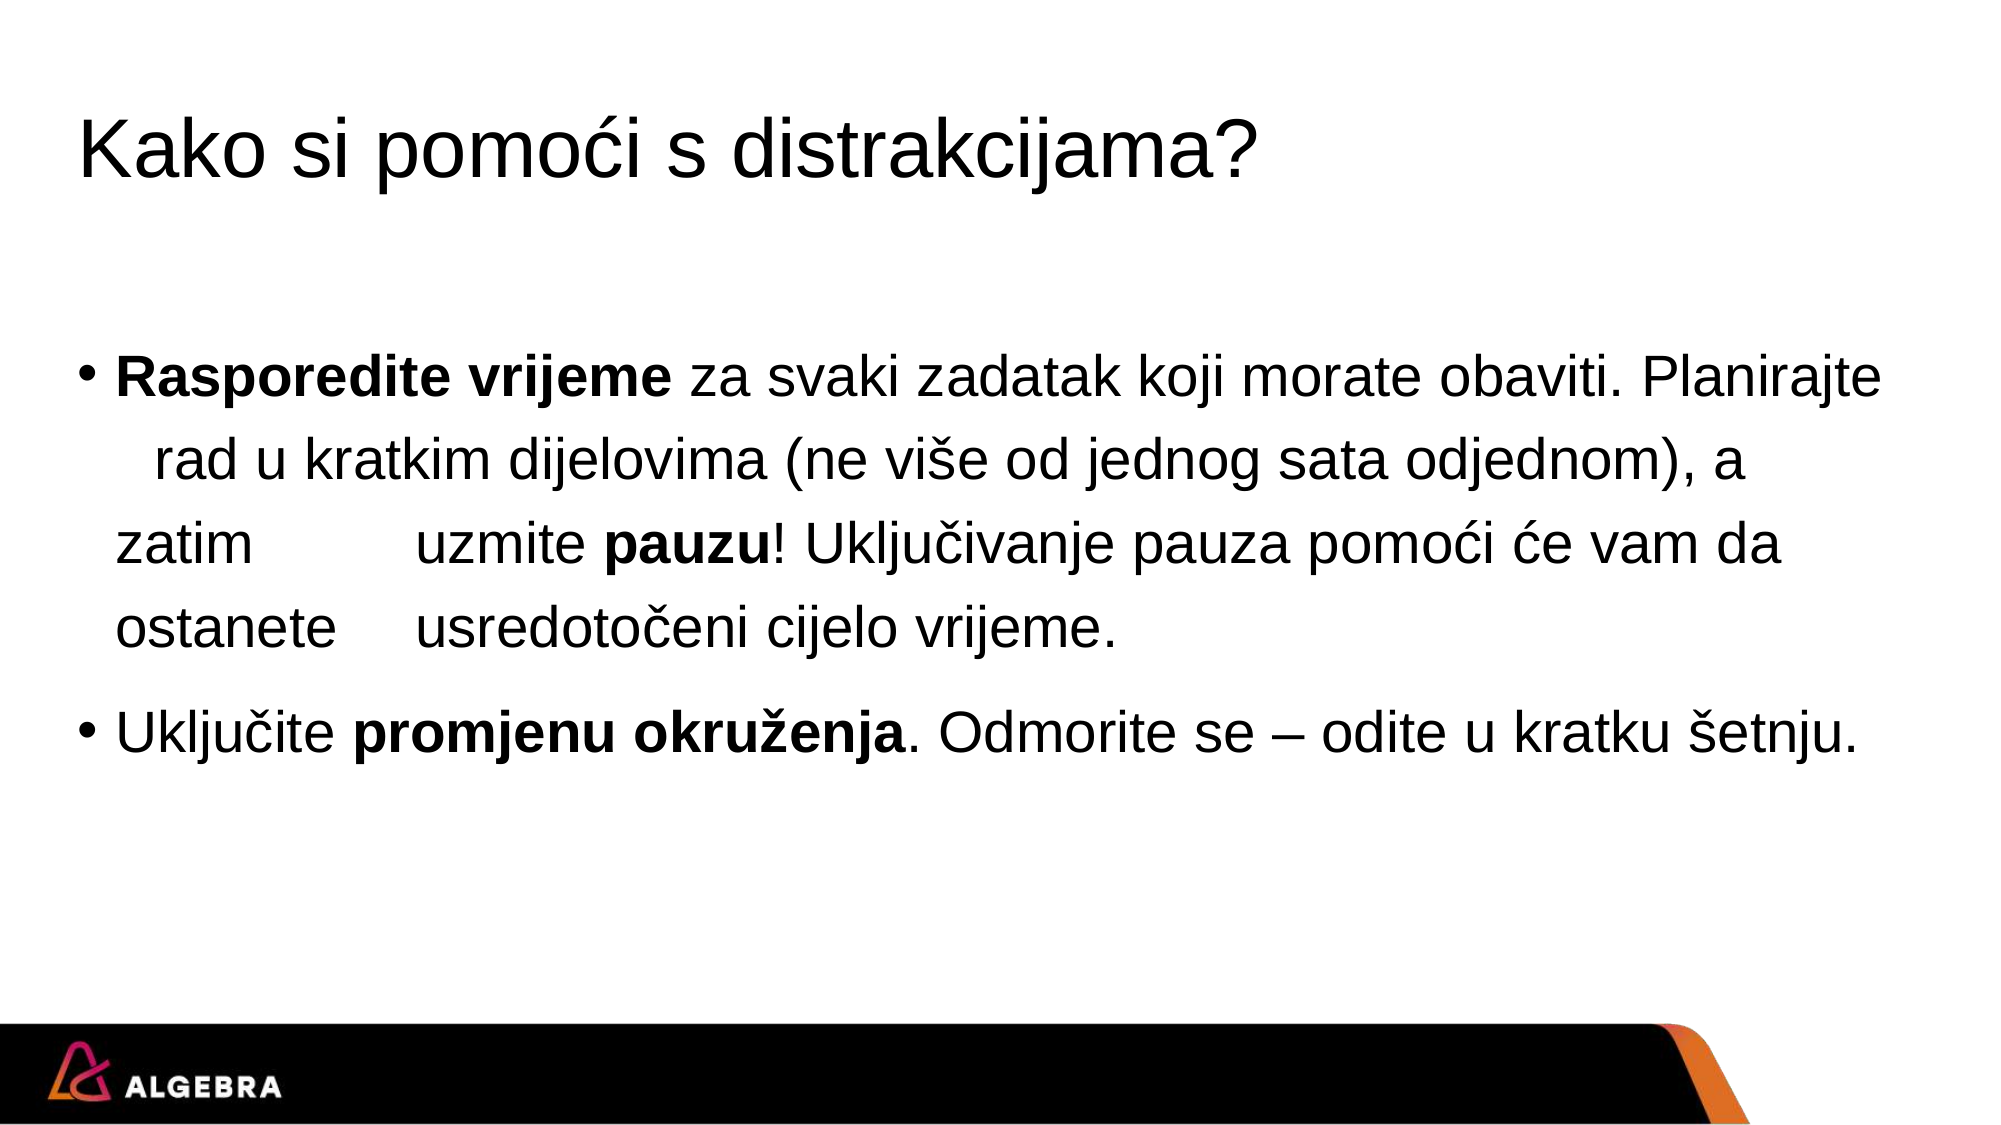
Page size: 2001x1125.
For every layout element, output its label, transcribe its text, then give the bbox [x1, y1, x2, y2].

picture [0, 1023, 1752, 1125]
text_box Rasporedite vrijeme za svaki zadatak koji morate obaviti. Planirajte rad u kratkim dijelovima (ne više od jednog sata odjednom), a zatim uzmite pauzu! Uključivanje pauza pomoći će vam da ostanete usredotočeni cijelo vrijeme. Uključite promjenu okruženja. Odmorite se – odite u kratku šetnju. [75, 321, 1886, 765]
title Kako si pomoći s distrakcijama? [75, 24, 1964, 282]
